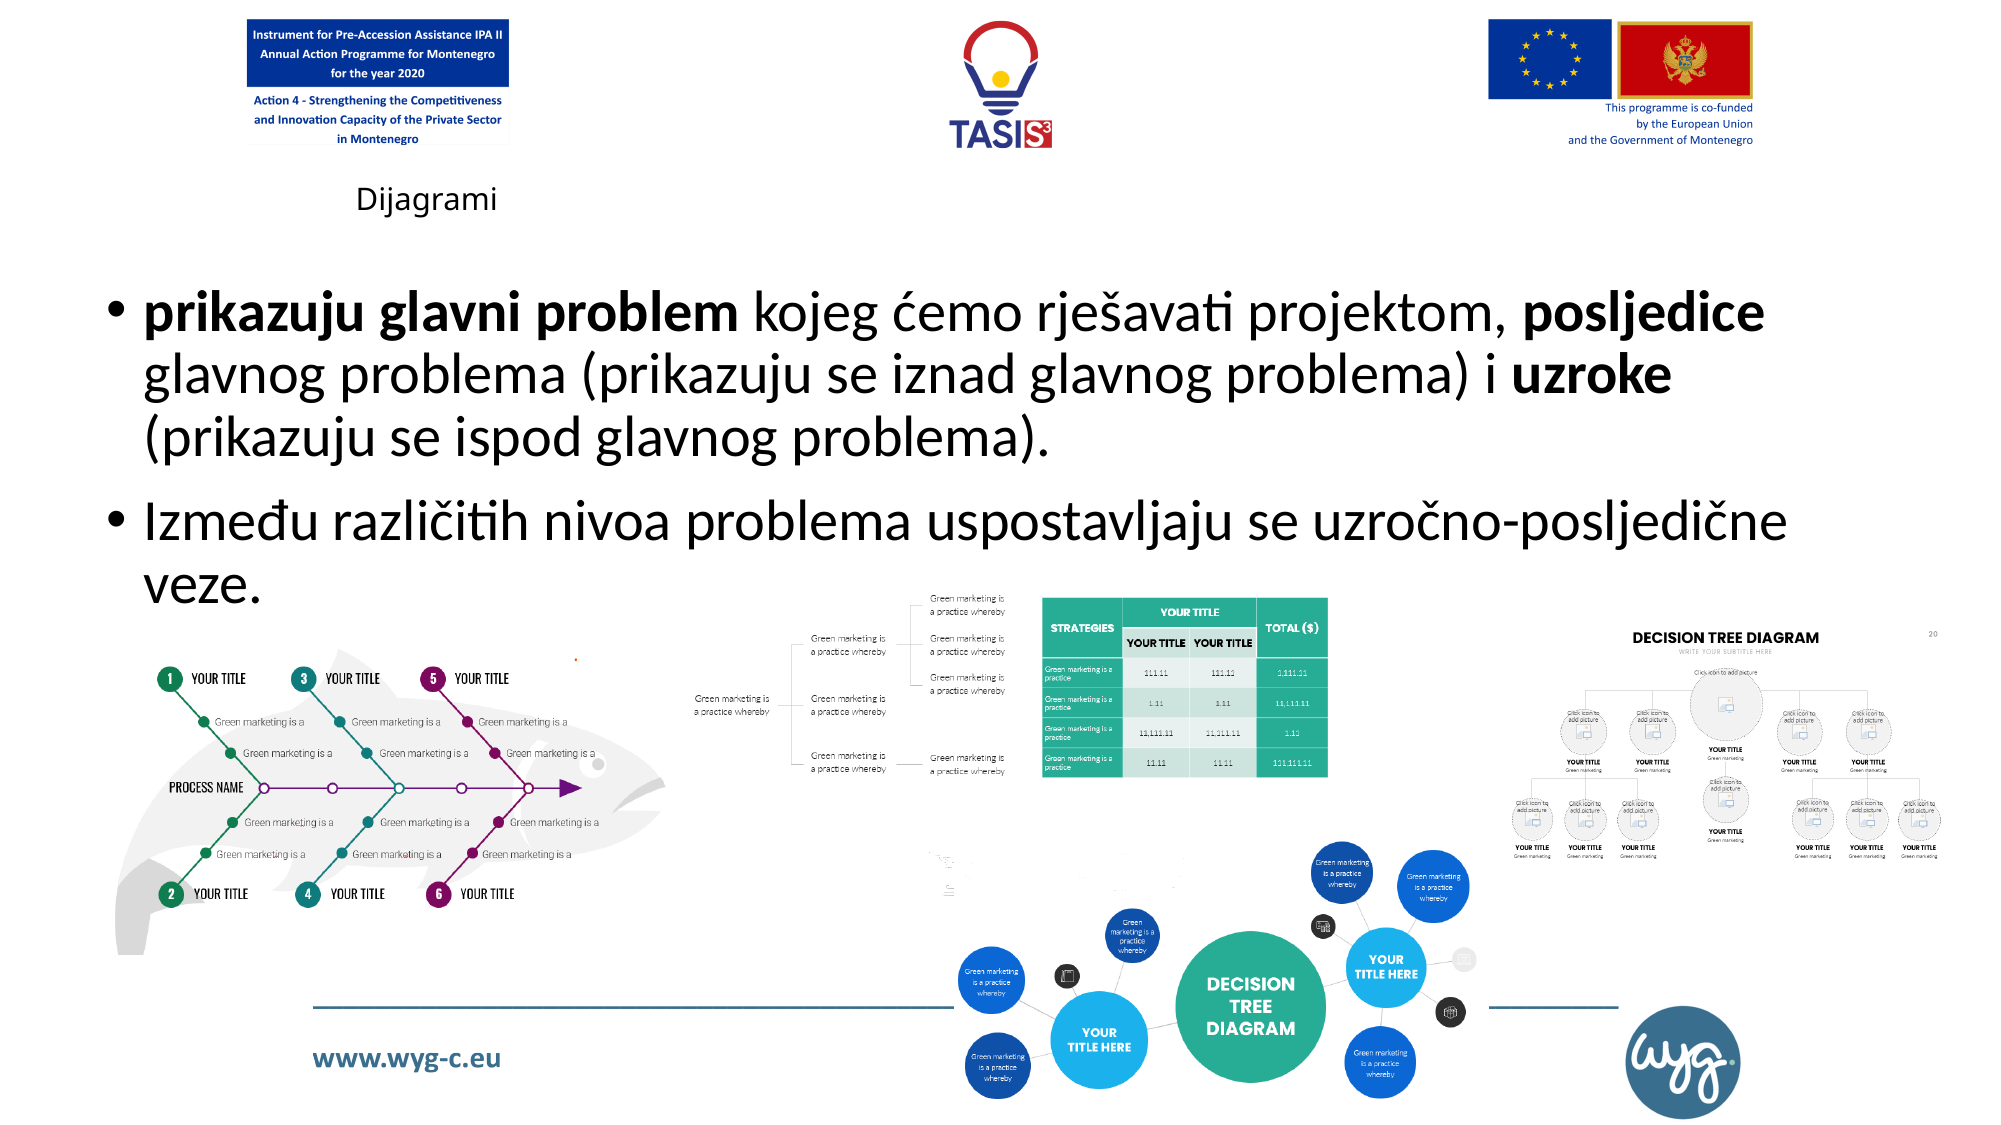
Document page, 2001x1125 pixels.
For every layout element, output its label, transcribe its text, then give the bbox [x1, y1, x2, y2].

picture [246, 19, 1753, 149]
picture [312, 562, 1743, 1125]
title Dijagrami [340, 175, 1691, 263]
picture [1491, 623, 1955, 876]
picture [91, 623, 688, 955]
list prikazuju glavni problem kojeg ćemo rješavati projektom, posljedice glavnog problema (prikazuju se iznad glavnog problema) i uzroke (prikazuju se ispod glavnog problema). Između različitih nivoa problema uspostavljaju se uzročno-posljedične veze. [91, 273, 1863, 955]
